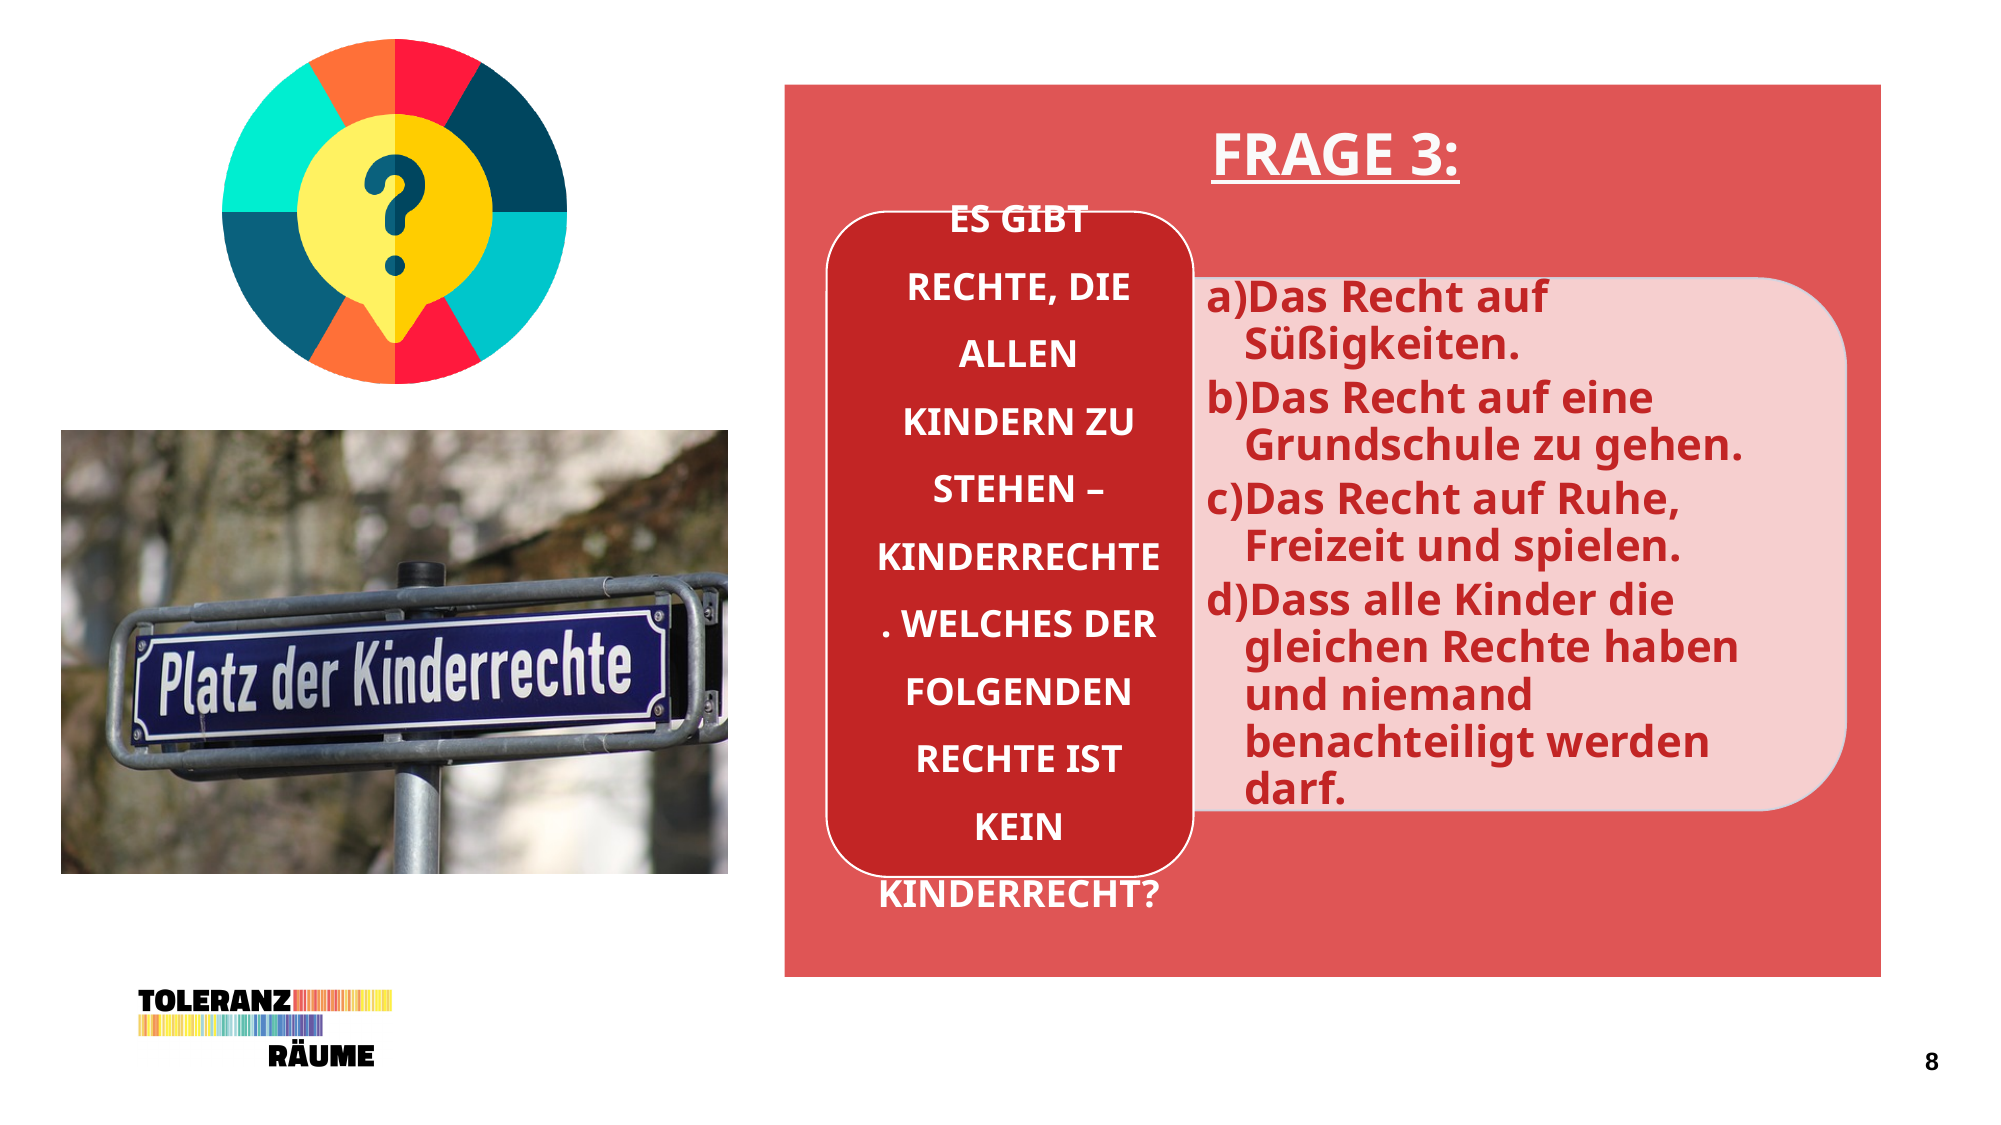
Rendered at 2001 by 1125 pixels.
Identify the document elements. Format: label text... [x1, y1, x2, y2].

slide_number 8 [1846, 1034, 1940, 1076]
picture [222, 39, 567, 385]
picture [137, 989, 393, 1067]
text_box FRAGE 3: [864, 109, 1807, 195]
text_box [826, 211, 1846, 877]
picture [61, 430, 728, 874]
text_box [784, 83, 1882, 978]
